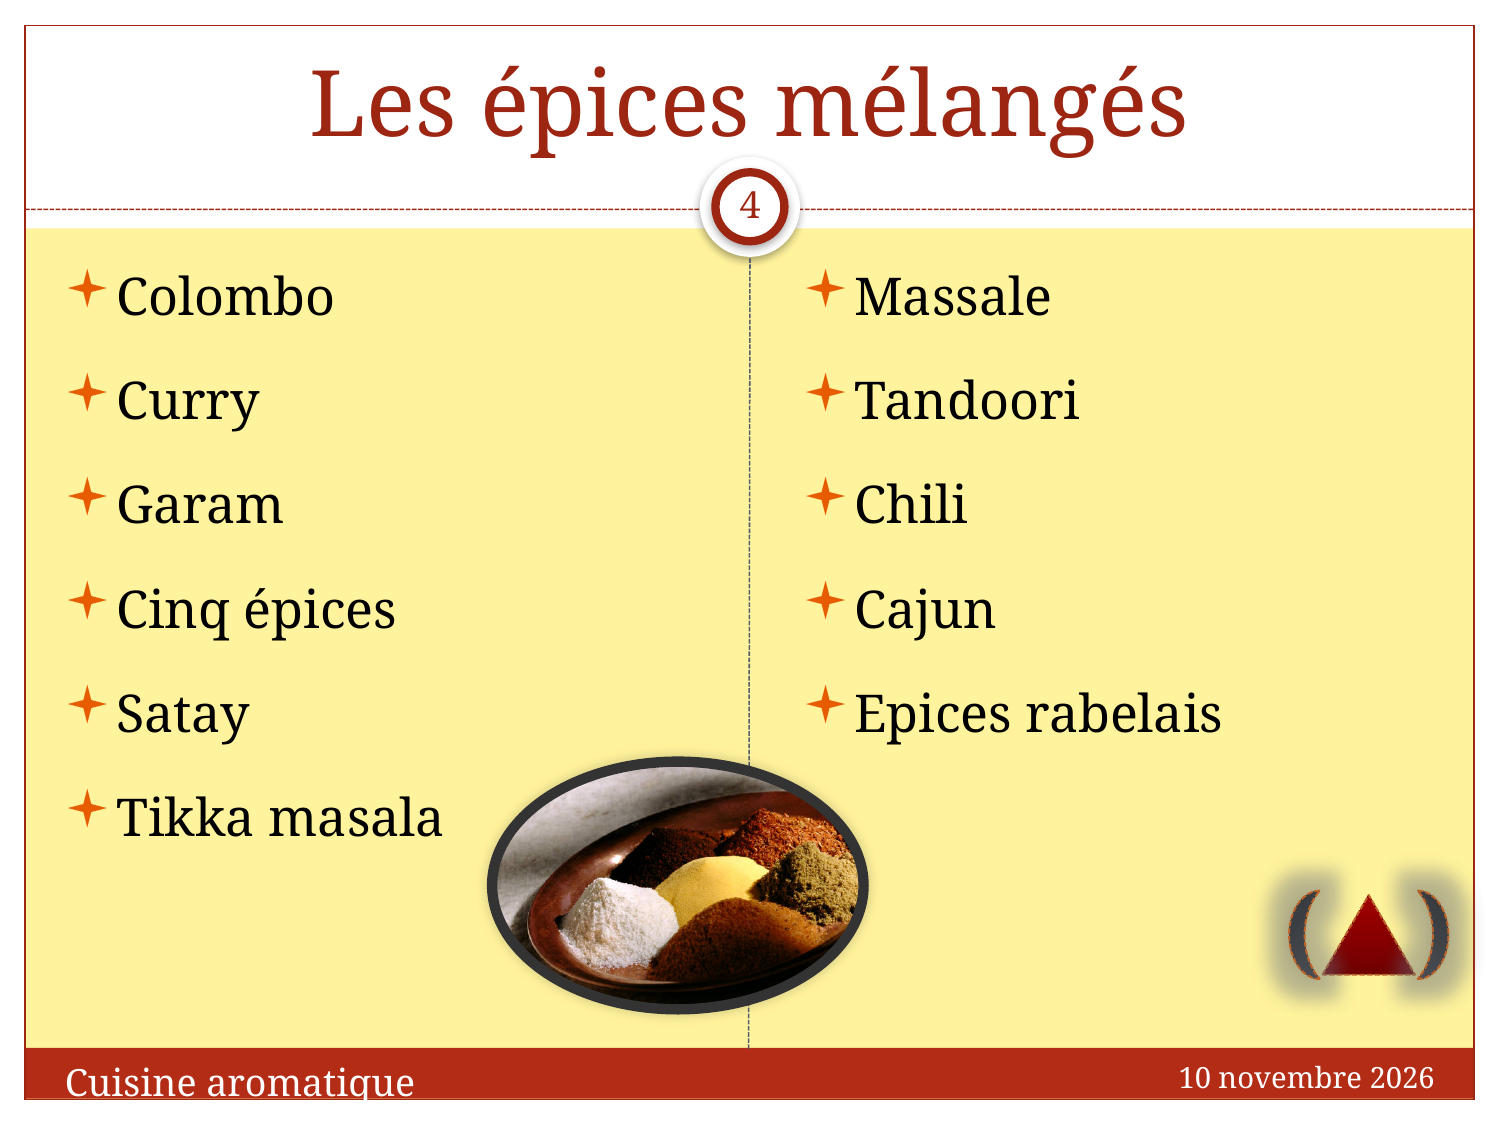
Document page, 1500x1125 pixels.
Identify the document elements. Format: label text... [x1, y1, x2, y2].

slide_number 4 [712, 170, 788, 243]
footer Cuisine aromatique [50, 1051, 638, 1112]
title Les épices mélangés [49, 37, 1450, 162]
list Colombo Curry Garam Cinq épices Satay Tikka masala [49, 224, 712, 993]
slide_number mars 09 [950, 1051, 1450, 1112]
list Massale Tandoori Chili Cajun Epices rabelais [787, 224, 1450, 993]
picture [491, 761, 864, 1010]
